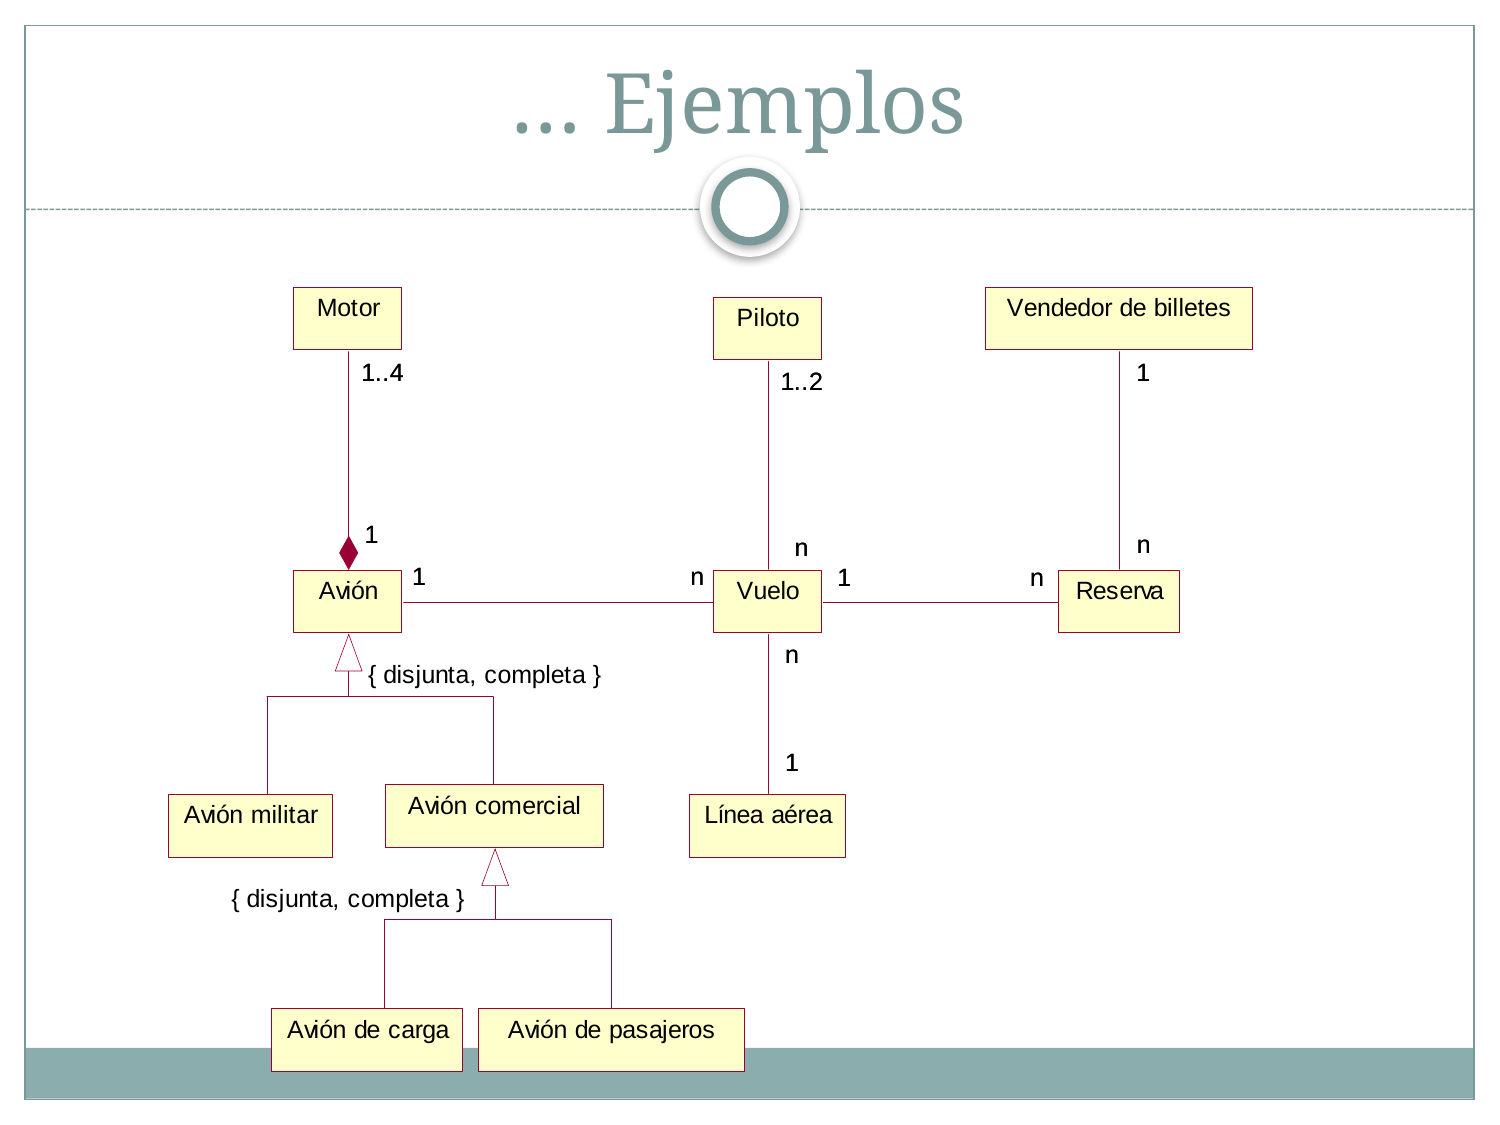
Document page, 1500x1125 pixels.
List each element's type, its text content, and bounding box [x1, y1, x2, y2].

picture [113, 247, 1311, 1125]
title … Ejemplos [49, 37, 1450, 162]
